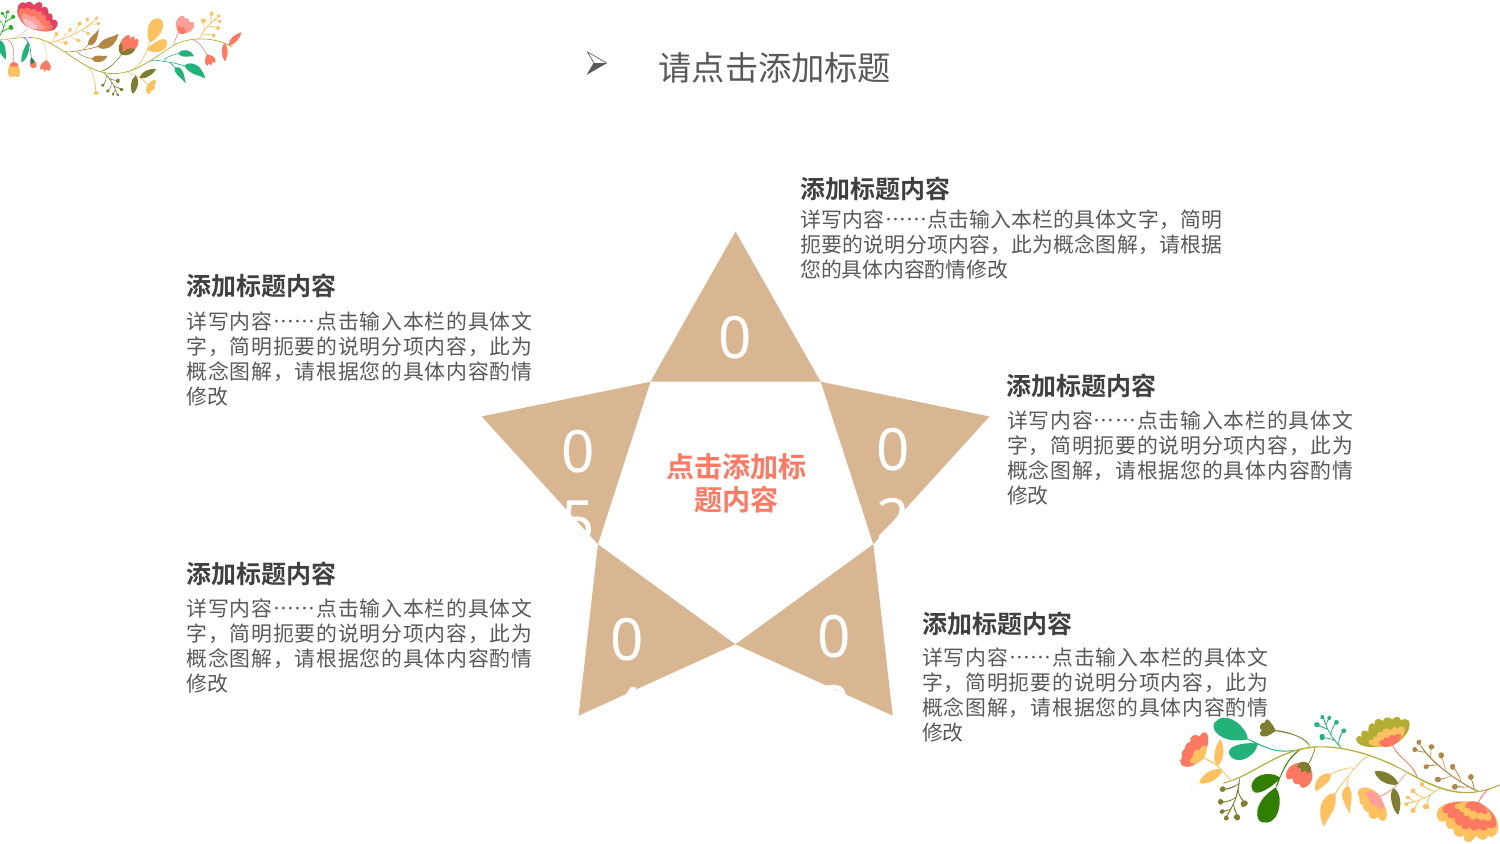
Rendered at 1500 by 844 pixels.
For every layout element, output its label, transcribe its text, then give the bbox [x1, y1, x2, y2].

text_box 点击添加标题内容 [655, 449, 819, 517]
text_box 请点击添加标题 [568, 40, 907, 95]
text_box 02 [863, 412, 923, 553]
text_box 详写内容……点击输入本栏的具体文字，简明扼要的说明分项内容，此为概念图解，请根据您的具体内容酌情修改 [186, 308, 533, 409]
text_box 05 [549, 414, 608, 554]
text_box 添加标题内容 [922, 608, 1130, 639]
text_box [481, 381, 651, 514]
text_box 详写内容……点击输入本栏的具体文字，简明扼要的说明分项内容，此为概念图解，请根据您的具体内容酌情修改 [922, 644, 1269, 745]
text_box 添加标题内容 [186, 558, 384, 589]
text_box [650, 231, 821, 382]
text_box 详写内容……点击输入本栏的具体文字，简明扼要的说明分项内容，此为概念图解，请根据您的具体内容酌情修改 [186, 595, 533, 696]
text_box 01 [705, 300, 765, 441]
text_box 详写内容……点击输入本栏的具体文字，简明扼要的说明分项内容，此为概念图解，请根据您的具体内容酌情修改 [800, 206, 1223, 282]
text_box 详写内容……点击输入本栏的具体文字，简明扼要的说明分项内容，此为概念图解，请根据您的具体内容酌情修改 [1007, 407, 1354, 508]
text_box 04 [598, 601, 657, 742]
text_box [735, 551, 893, 716]
text_box [578, 551, 735, 716]
text_box 添加标题内容 [1006, 370, 1214, 401]
text_box [820, 381, 990, 513]
text_box 03 [804, 599, 864, 740]
text_box 添加标题内容 [186, 270, 364, 301]
text_box 添加标题内容 [800, 173, 1008, 204]
